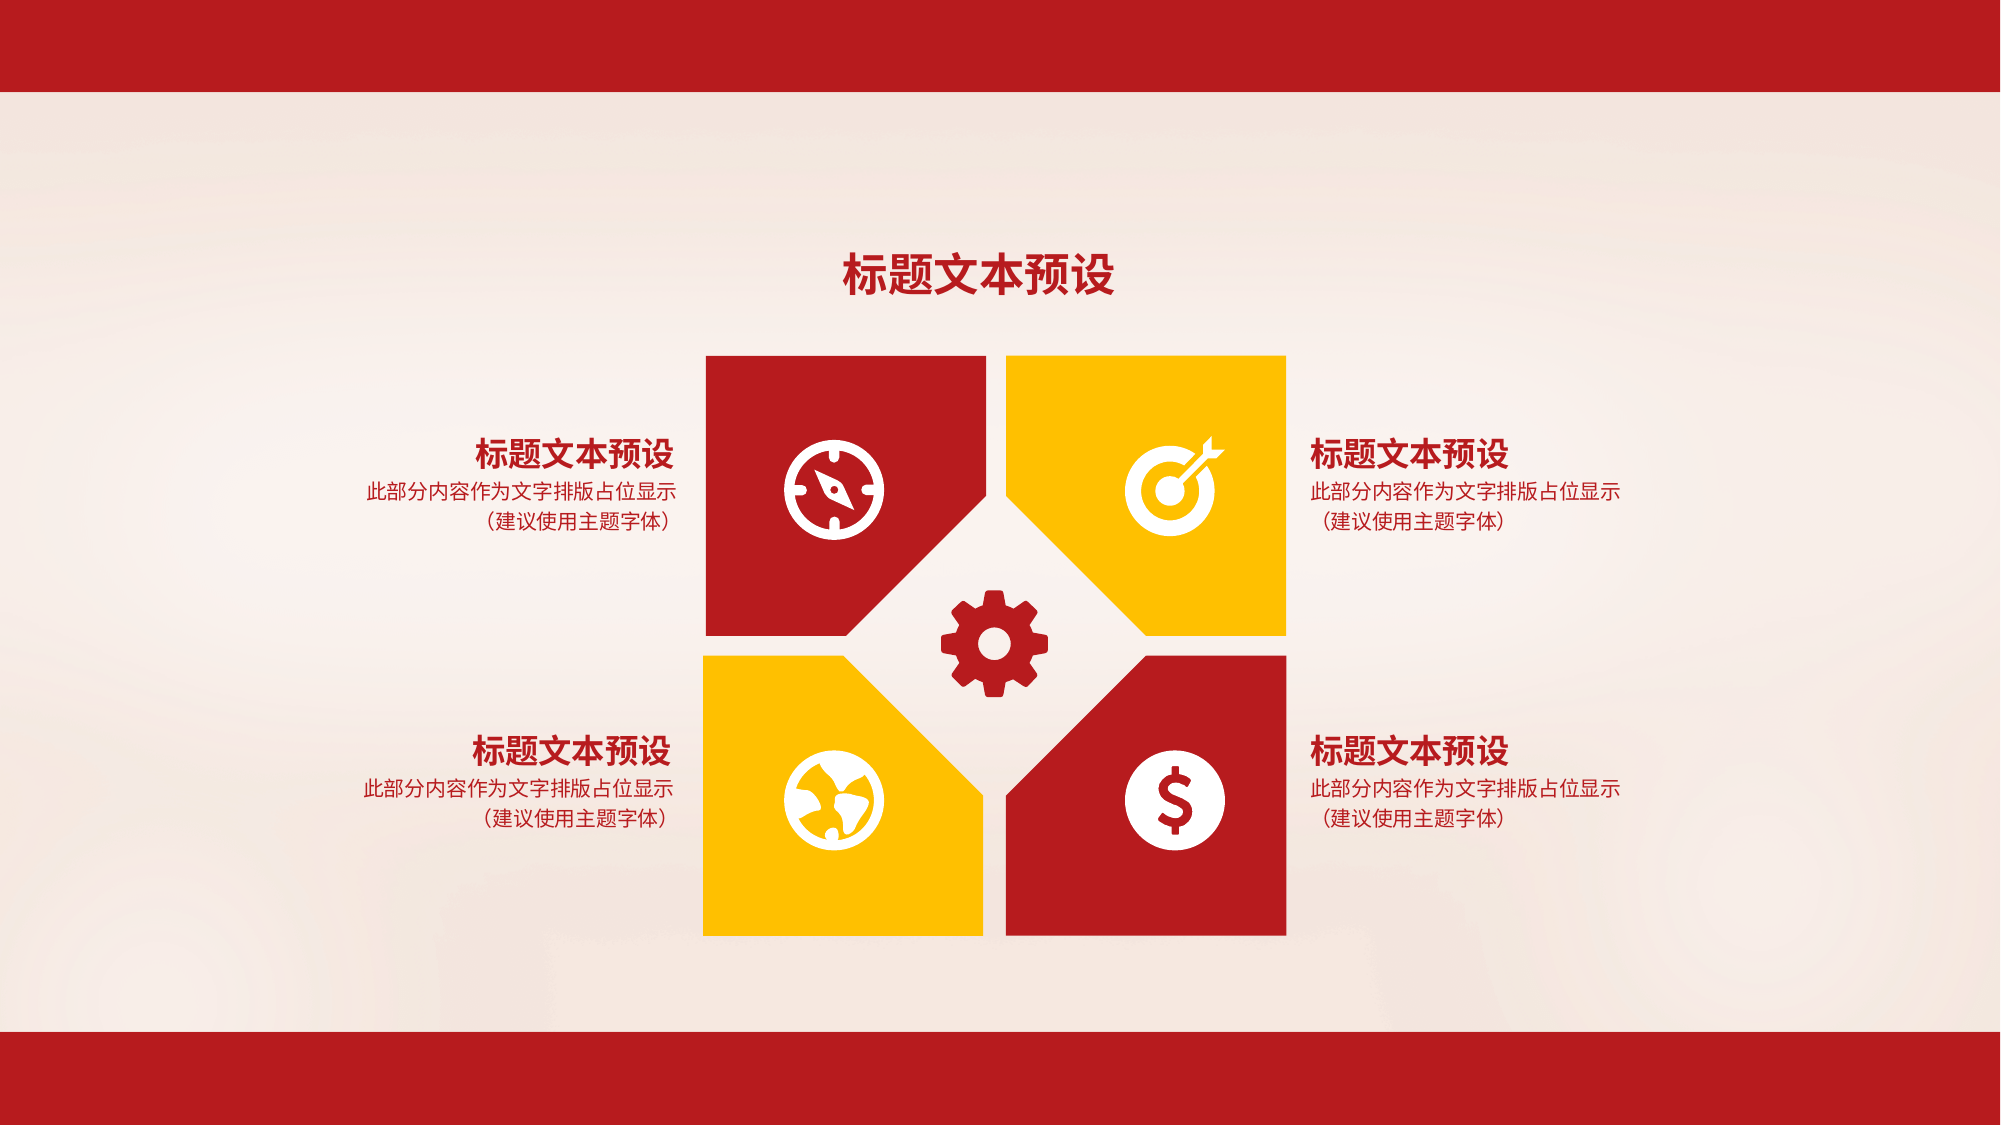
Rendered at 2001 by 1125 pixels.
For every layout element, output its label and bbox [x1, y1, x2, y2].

picture [0, 0, 2001, 1125]
text_box [174, 245, 1815, 936]
